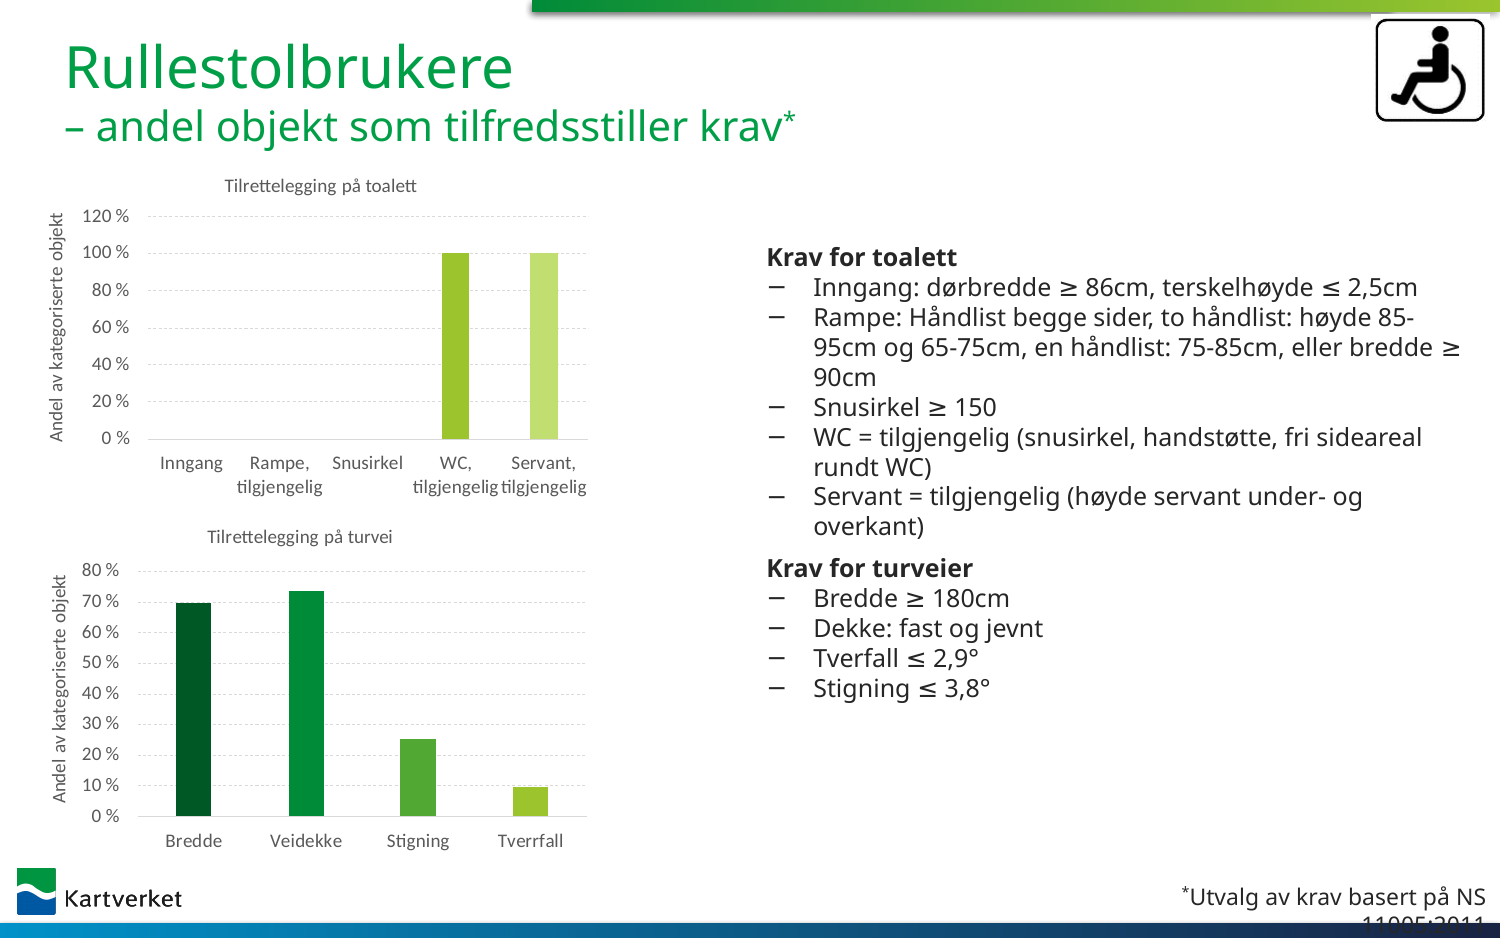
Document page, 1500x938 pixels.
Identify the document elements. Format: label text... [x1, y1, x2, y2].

picture [1371, 13, 1491, 127]
text_box Rullestolbrukere – andel objekt som tilfredsstiller krav* [49, 14, 1431, 158]
picture [41, 520, 598, 859]
text_box Krav for turveier Bredde ≥ 180cm Dekke: fast og jevnt Tverfall ≤ 2,9° Stigning ≤ 3,8° [751, 545, 1483, 710]
picture [41, 166, 599, 505]
text_box Krav for toalett Inngang: dørbredde ≥ 86cm, terskelhøyde ≤ 2,5cm Rampe: Håndlist begge sider, to håndlist: høyde 85-95cm og 65-75cm, en håndlist: 75-85cm, eller bredde ≥ 90cm Snusirkel ≥ 150 WC = tilgjengelig (snusirkel, handstøtte, fri sideareal rundt WC) Servant = tilgjengelig (høyde servant under- og overkant) [751, 234, 1483, 545]
text_box *Utvalg av krav basert på NS 11005:2011 [1068, 873, 1500, 938]
